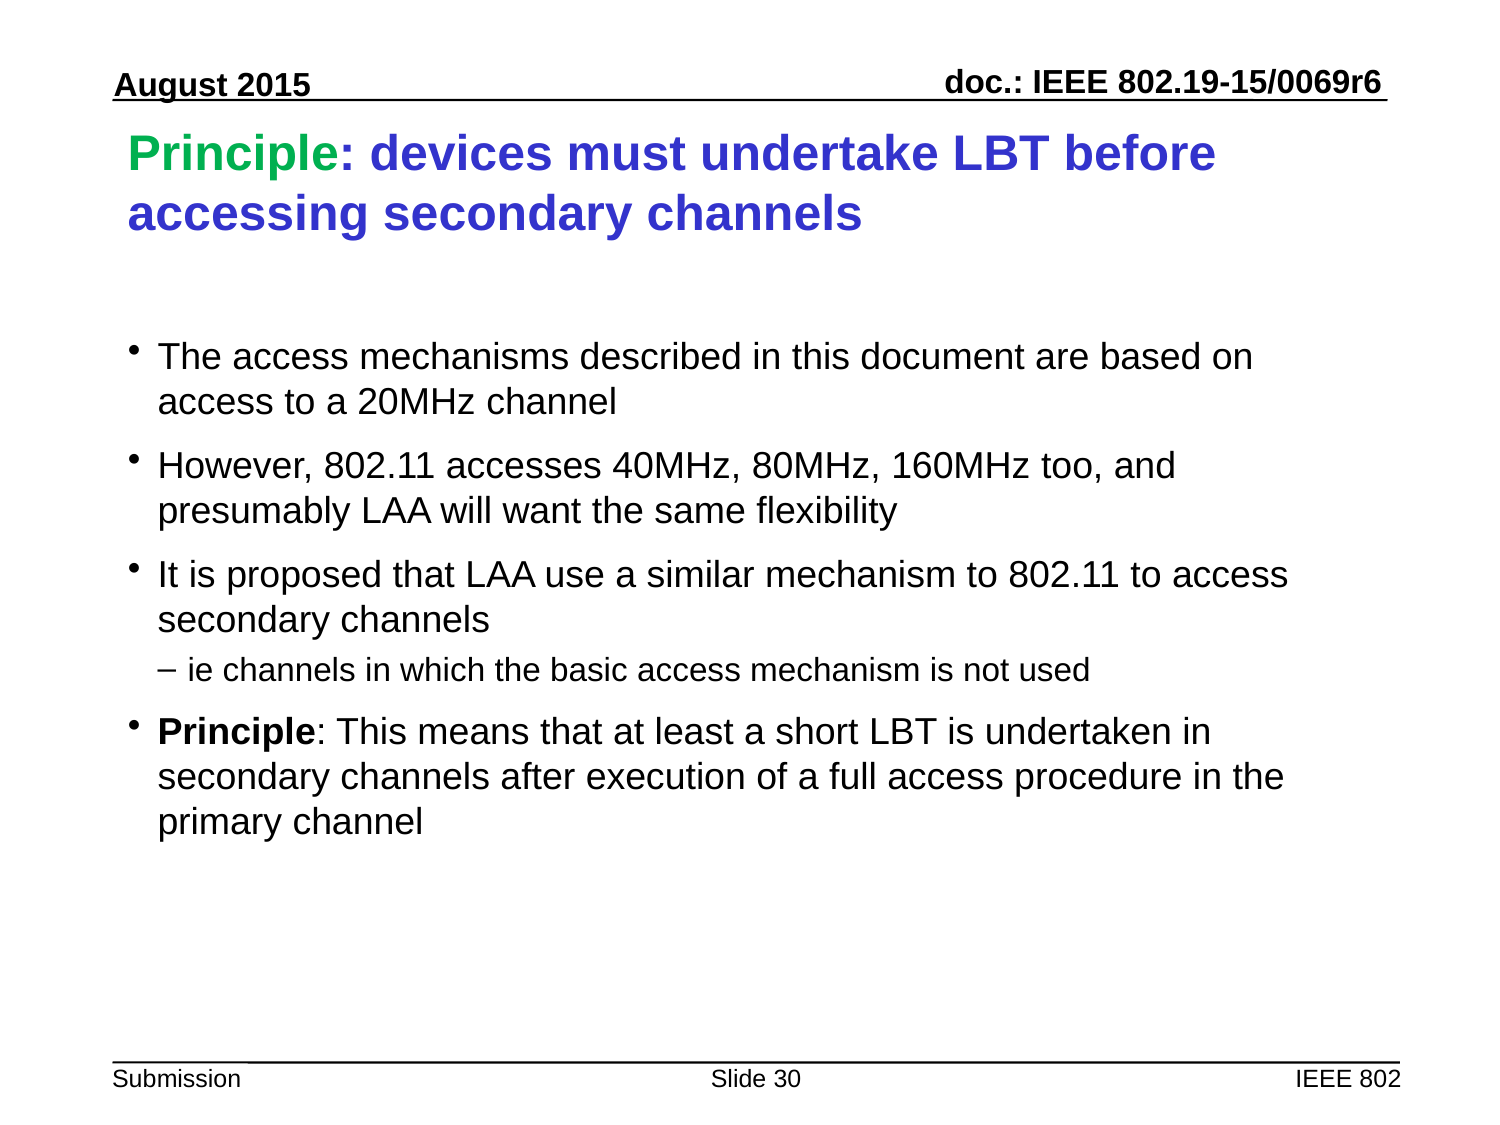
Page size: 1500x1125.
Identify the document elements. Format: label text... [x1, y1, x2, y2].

slide_number Slide 30 [709, 1061, 803, 1093]
list The access mechanisms described in this document are based on access to a 20MHz channel However, 802.11 accesses 40MHz, 80MHz, 160MHz too, and presumably LAA will want the same flexibility It is proposed that LAA use a similar mechanism to 802.11 to access secondary channels ie channels in which the basic access mechanism is not used Principle: This means that at least a short LBT is undertaken in secondary channels after execution of a full access procedure in the primary channel [112, 324, 1388, 1000]
footer IEEE 802 [1294, 1061, 1402, 1093]
title Principle: devices must undertake LBT before accessing secondary channels [112, 112, 1388, 288]
